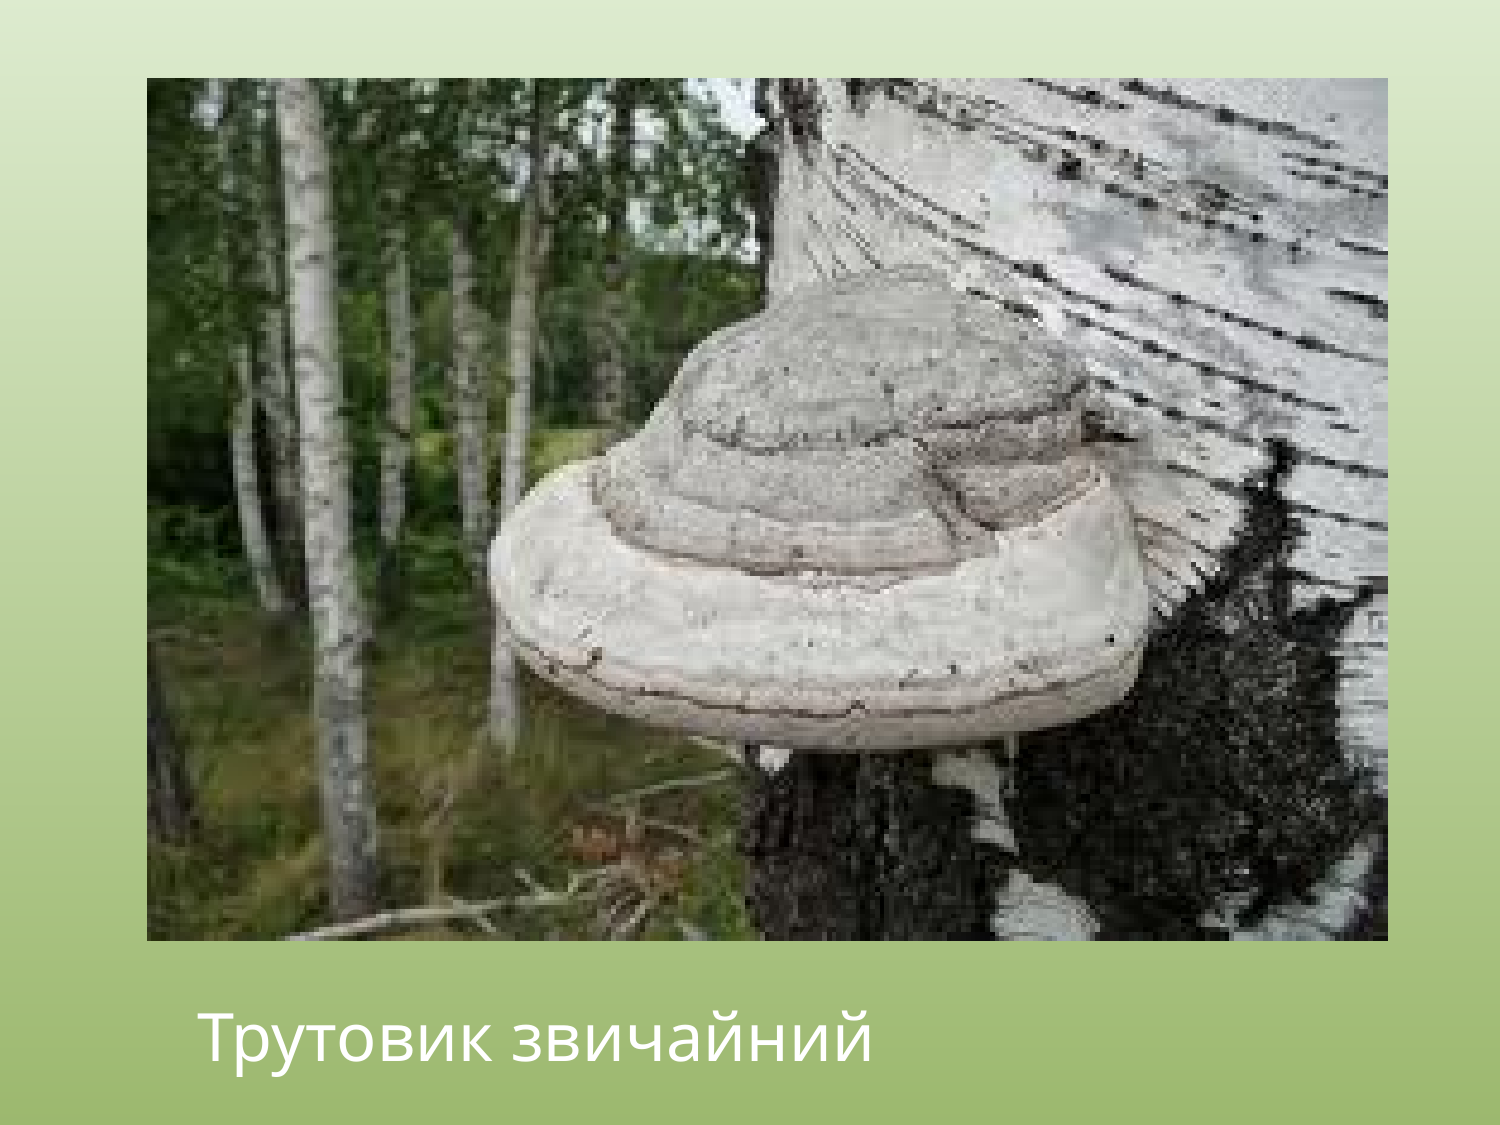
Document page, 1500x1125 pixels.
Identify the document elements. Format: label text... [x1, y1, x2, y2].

text_box Трутовик звичайний [182, 987, 1187, 1083]
picture [147, 77, 1389, 941]
